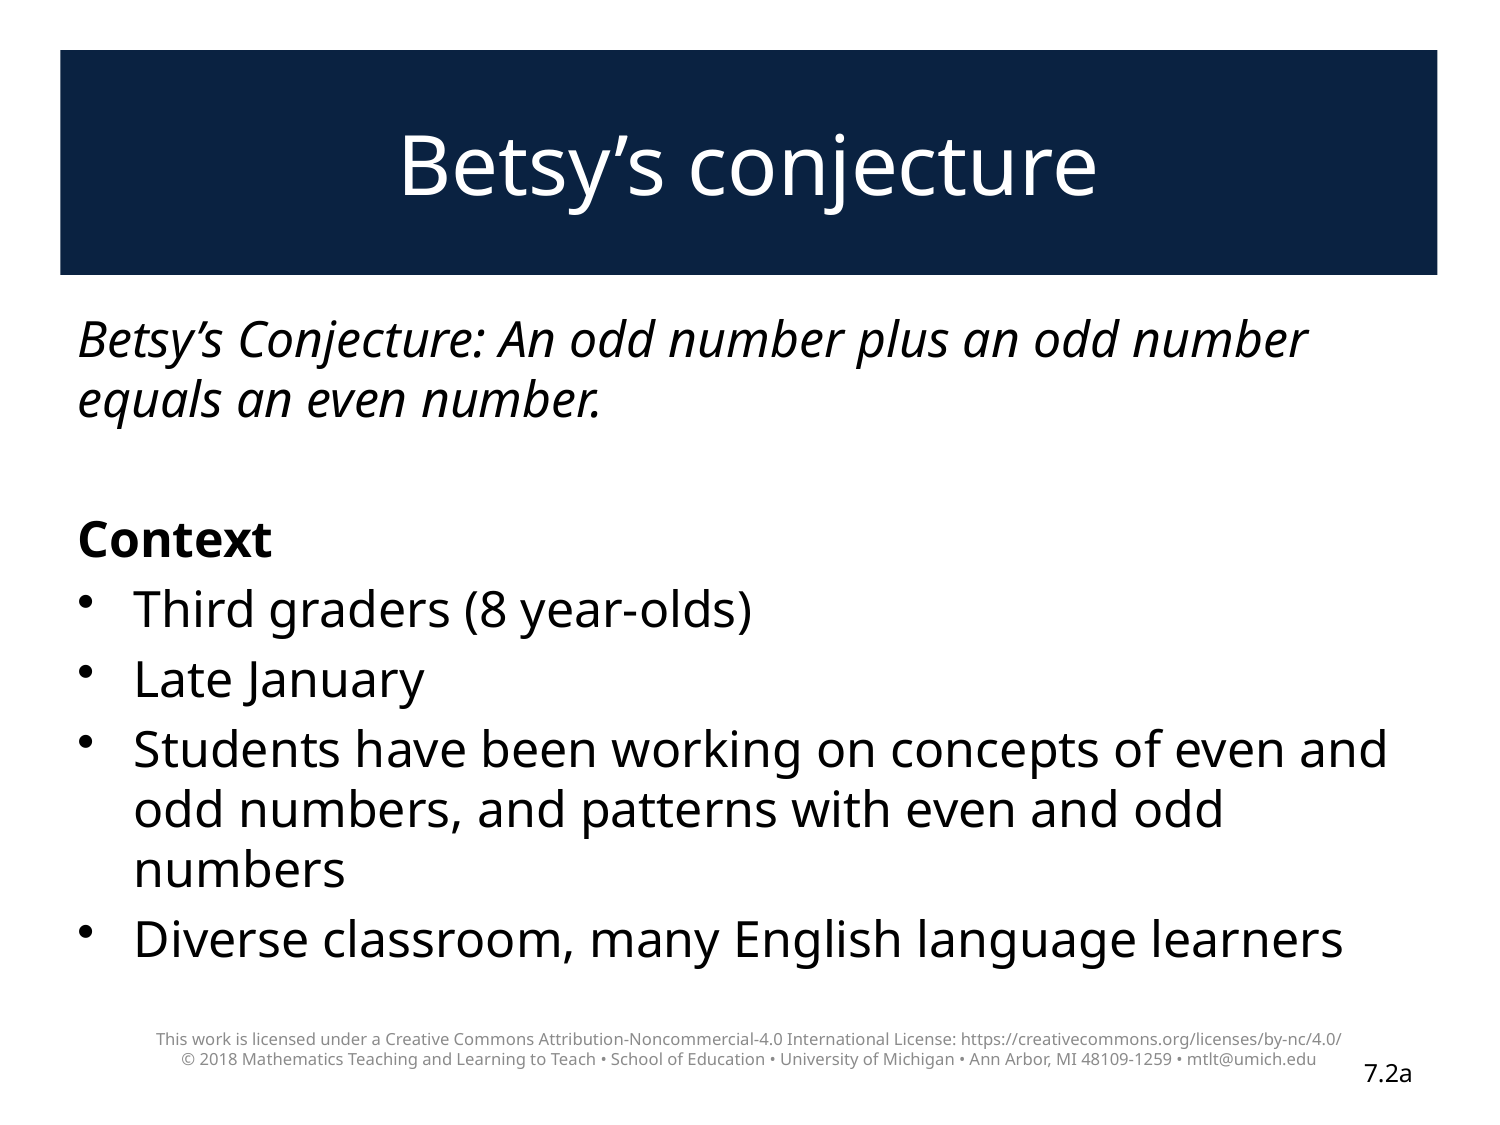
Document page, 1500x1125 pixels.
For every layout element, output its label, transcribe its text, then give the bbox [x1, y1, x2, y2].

title Betsy’s conjecture [60, 50, 1438, 275]
footer This work is licensed under a Creative Commons Attribution-Noncommercial-4.0 International License: https://creativecommons.org/licenses/by-nc/4.0/ © 2018 Mathematics Teaching and Learning to Teach • School of Education • University of Michigan • Ann Arbor, MI 48109-1259 • mtlt@umich.edu [62, 1009, 1438, 1088]
text_box 7.2a [1348, 1050, 1428, 1095]
list Betsy’s Conjecture: An odd number plus an odd number equals an even number. Context Third graders (8 year-olds) Late January Students have been working on concepts of even and odd numbers, and patterns with even and odd numbers Diverse classroom, many English language learners [62, 299, 1438, 1005]
